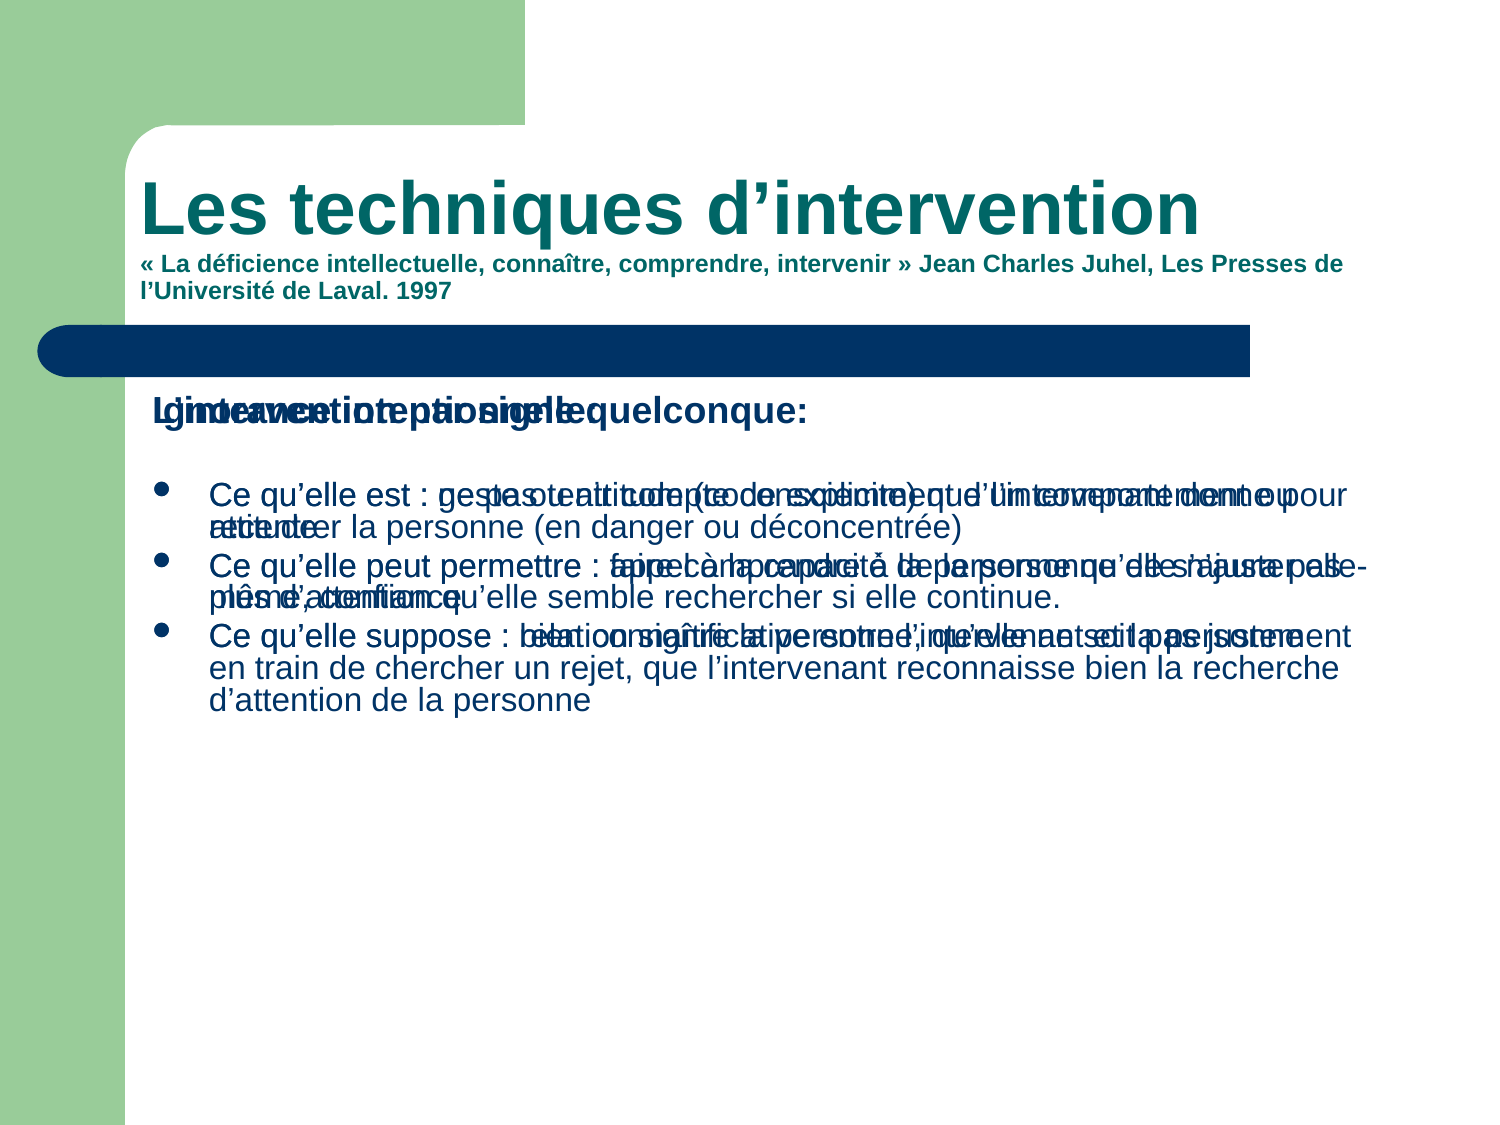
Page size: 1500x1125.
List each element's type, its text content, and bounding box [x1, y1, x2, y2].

list L’intervention par signe quelconque: Ce qu’elle est : geste ou attitude (code explicite) que l’intervenant donne pour recentrer la personne (en danger ou déconcentrée) Ce qu’elle peut permettre : appel à la capacité de la personne de s’ajuster elle-même, confiance Ce qu’elle suppose : relation significative entre l’intervenant et la personne [137, 387, 1400, 999]
title Les techniques d’intervention « La déficience intellectuelle, connaître, comprendre, intervenir » Jean Charles Juhel, Les Presses de l’Université de Laval. 1997 [125, 125, 1425, 313]
